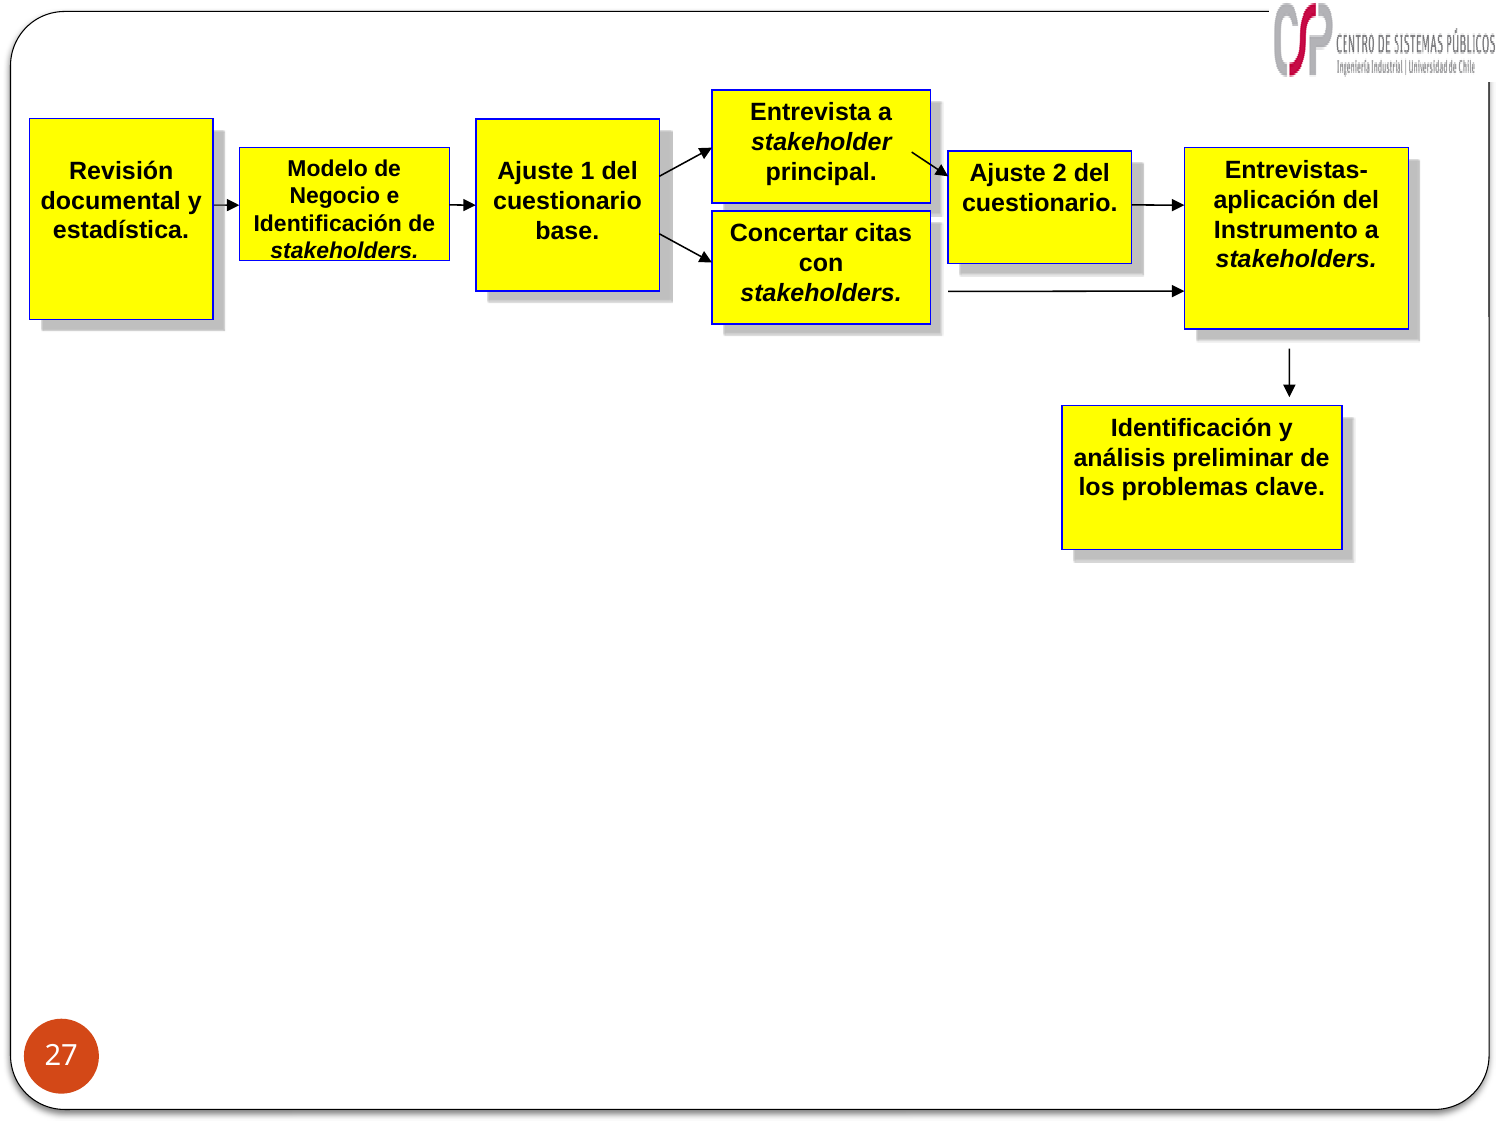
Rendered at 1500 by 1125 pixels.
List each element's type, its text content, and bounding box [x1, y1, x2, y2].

text_box [659, 147, 712, 177]
text_box Concertar citas con stakeholders. [711, 210, 931, 324]
text_box [911, 151, 949, 177]
text_box Revisión documental y estadística. [29, 118, 214, 320]
slide_number 27 [23, 1018, 99, 1094]
text_box [226, 198, 240, 212]
text_box [1131, 198, 1185, 212]
text_box Modelo de Negocio e Identificación de stakeholders. [239, 147, 450, 261]
text_box Ajuste 2 del cuestionario. [948, 150, 1132, 264]
text_box [659, 233, 712, 263]
text_box Entrevistas-aplicación del Instrumento a stakeholders. [1184, 147, 1409, 329]
text_box [948, 284, 1185, 298]
text_box Entrevista a stakeholder principal. [711, 90, 931, 204]
text_box Identificación y análisis preliminar de los problemas clave. [1062, 405, 1342, 550]
picture [1269, 0, 1500, 82]
text_box [1283, 348, 1296, 398]
text_box [449, 198, 476, 212]
text_box Ajuste 1 del cuestionario base. [475, 118, 660, 292]
